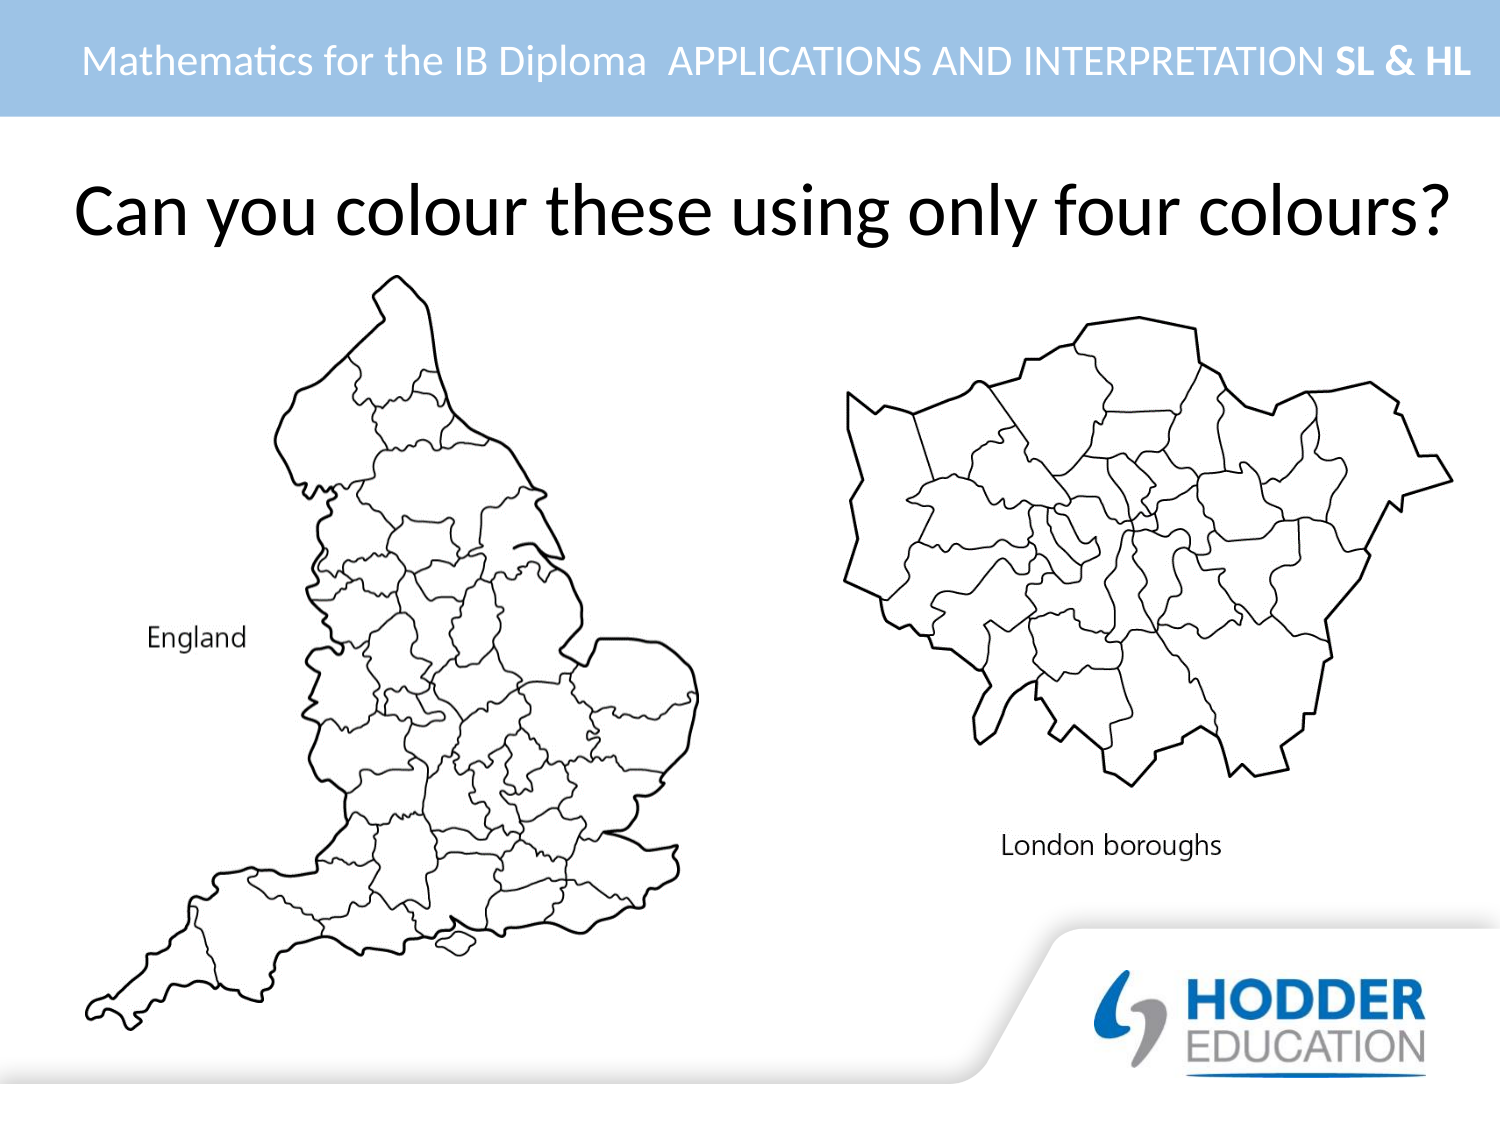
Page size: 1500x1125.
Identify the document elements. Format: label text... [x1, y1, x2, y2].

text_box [0, 893, 1500, 1125]
picture [85, 275, 699, 1031]
text_box Mathematics for the IB Diploma APPLICATIONS AND INTERPRETATION SL & HL [0, 0, 1500, 118]
text_box Can you colour these using only four colours? [74, 160, 1489, 251]
picture [843, 316, 1454, 863]
